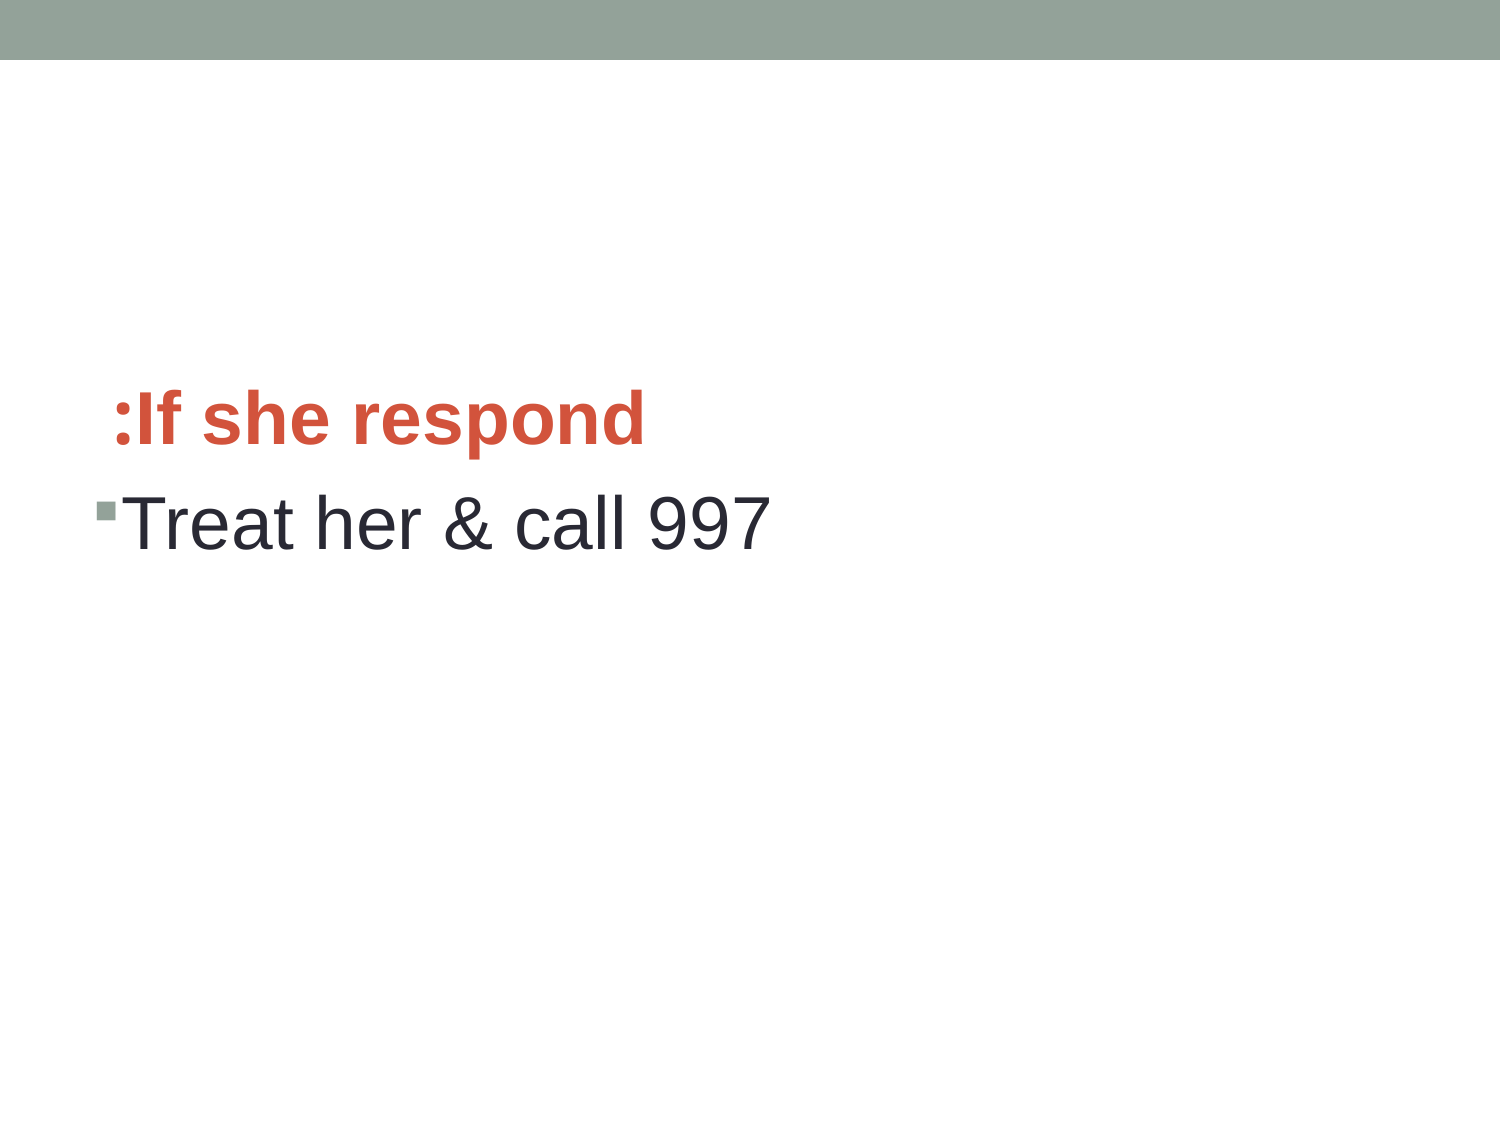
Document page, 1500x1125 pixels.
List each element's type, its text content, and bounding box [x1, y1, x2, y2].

list If she respond: Treat her & call 997 [76, 361, 1427, 1125]
